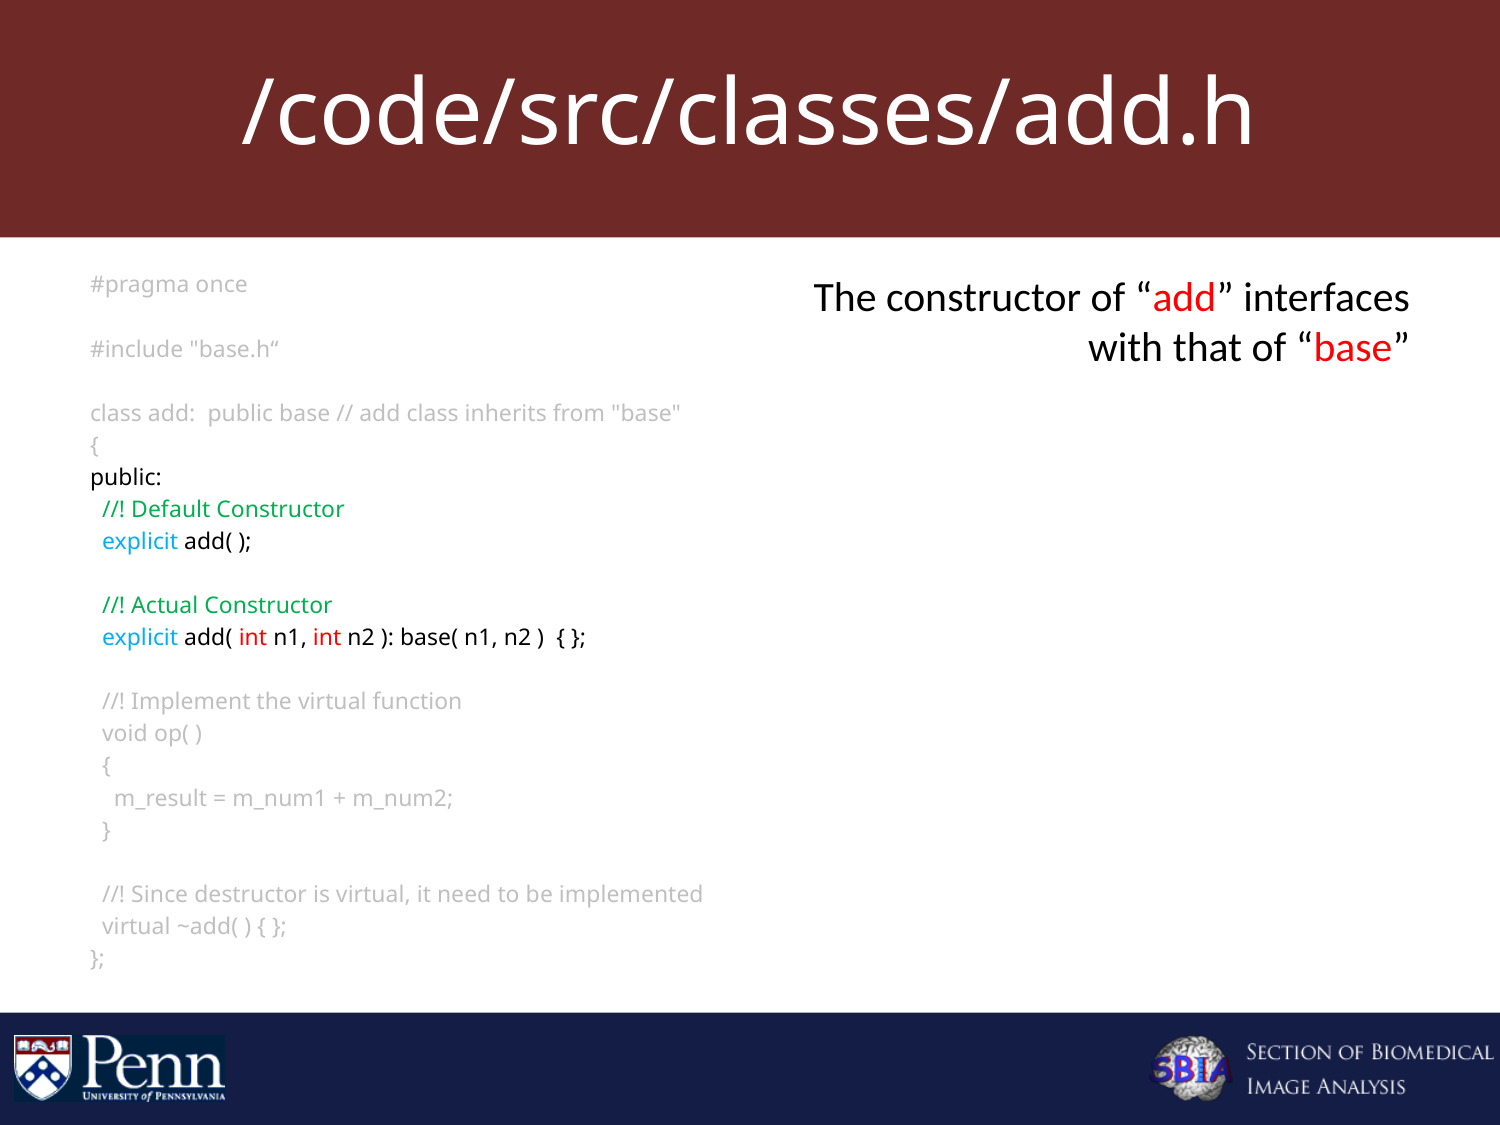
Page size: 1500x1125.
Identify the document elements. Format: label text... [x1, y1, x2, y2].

picture [1149, 1034, 1494, 1103]
list #pragma once #include "base.h“ class add: public base // add class inherits from "base" { public: //! Default Constructor explicit add( ); //! Actual Constructor explicit add( int n1, int n2 ): base( n1, n2 ) { }; //! Implement the virtual function void op( ) { m_result = m_num1 + m_num2; } //! Since destructor is virtual, it need to be implemented virtual ~add( ) { }; }; [75, 262, 749, 1013]
picture [14, 1035, 225, 1102]
title /code/src/classes/add.h [75, 45, 1425, 238]
text_box The constructor of “add” interfaces with that of “base” [749, 262, 1425, 1013]
